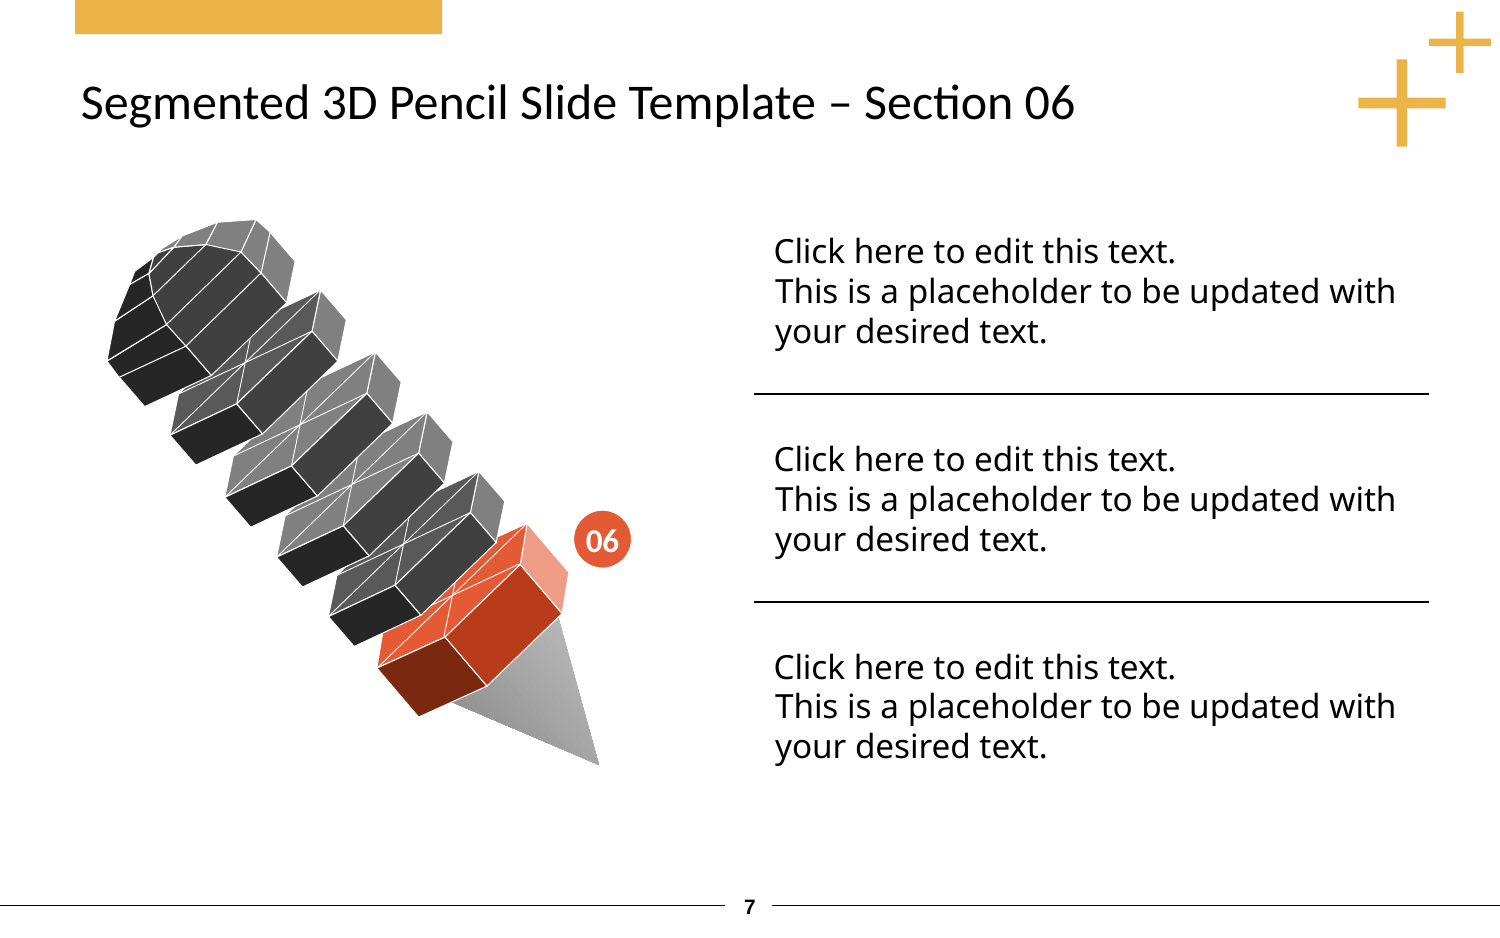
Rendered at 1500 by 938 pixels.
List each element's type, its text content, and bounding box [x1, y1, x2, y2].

list Click here to edit this text. This is a placeholder to be updated with your desired text. [767, 218, 1430, 363]
text_box Click here to edit this text. This is a placeholder to be updated with your desired text. [767, 425, 1430, 571]
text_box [130, 199, 263, 411]
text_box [316, 393, 413, 605]
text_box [411, 514, 535, 727]
text_box [526, 619, 599, 765]
title Segmented 3D Pencil Slide Template – Section 06 [75, 34, 1375, 142]
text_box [209, 271, 307, 483]
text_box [264, 334, 362, 545]
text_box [368, 453, 465, 665]
text_box 06 [570, 507, 635, 572]
list Click here to edit this text. This is a placeholder to be updated with your desired text. [767, 633, 1430, 778]
